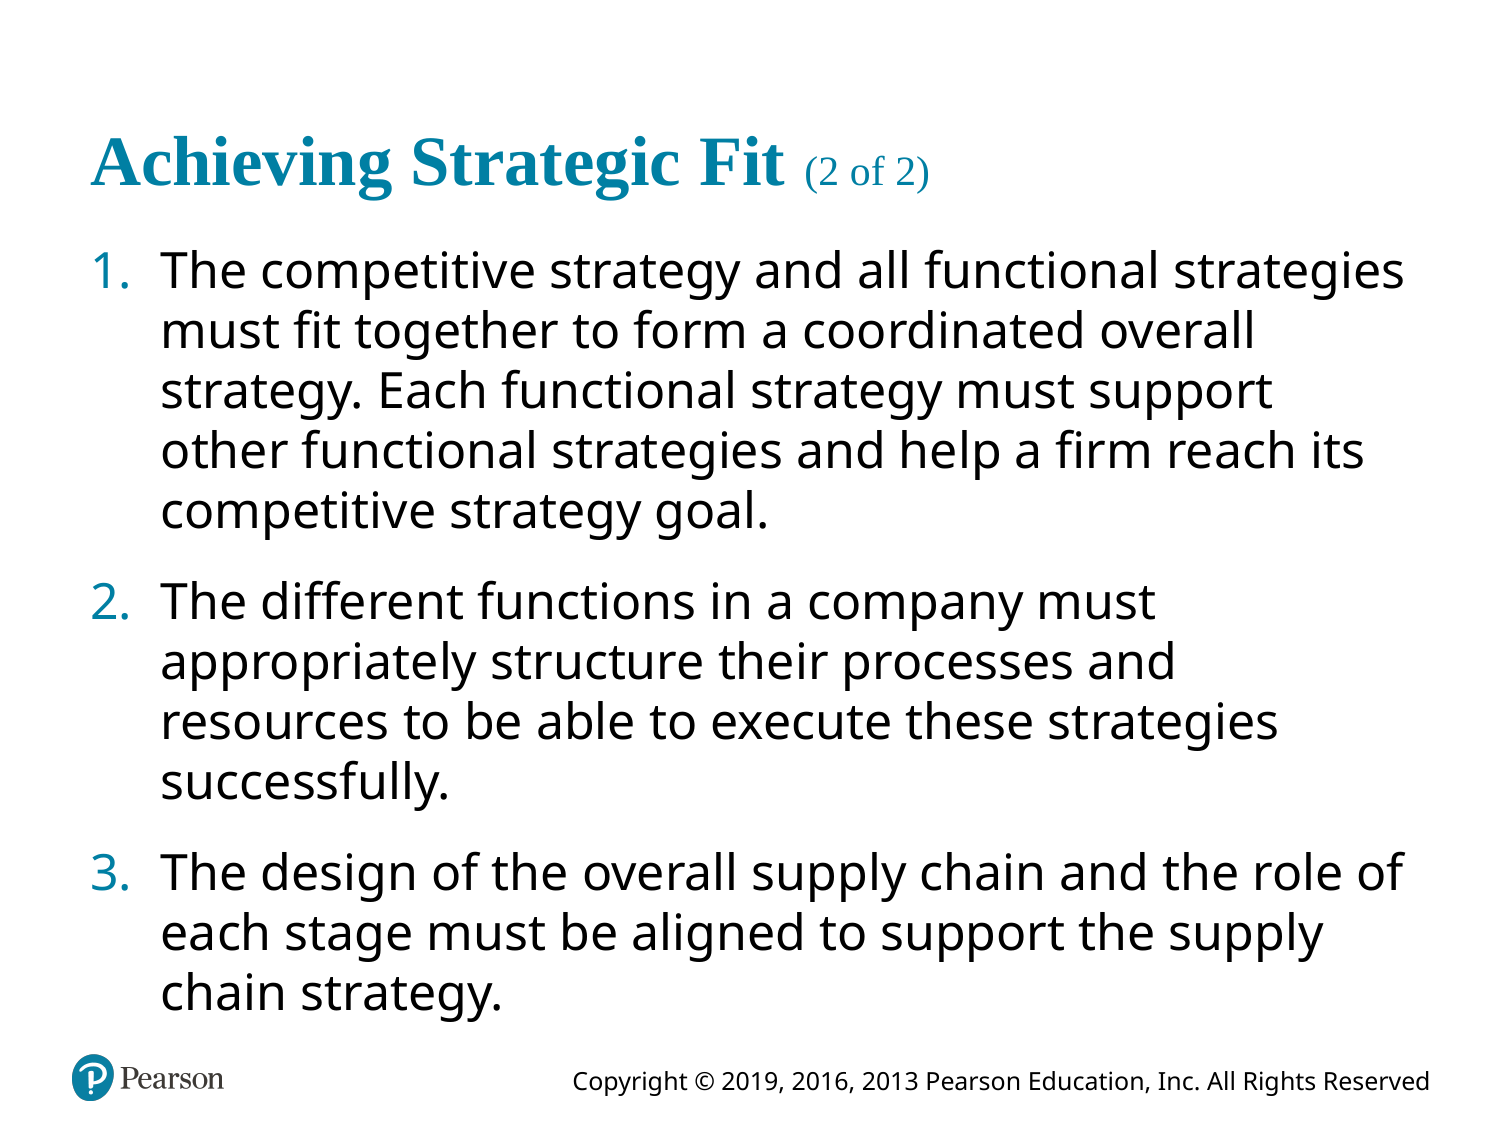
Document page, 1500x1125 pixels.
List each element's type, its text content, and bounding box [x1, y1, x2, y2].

title Achieving Strategic Fit (2 of 2) [75, 0, 1425, 216]
picture [80, 1063, 106, 1088]
picture [72, 1054, 88, 1070]
picture [98, 1054, 224, 1101]
picture [72, 1087, 83, 1101]
list The competitive strategy and all functional strategies must fit together to form a coordinated overall strategy. Each functional strategy must support other functional strategies and help a firm reach its competitive strategy goal. The different functions in a company must appropriately structure their processes and resources to be able to execute these strategies successfully. The design of the overall supply chain and the role of each stage must be aligned to support the supply chain strategy. [75, 223, 1425, 1036]
